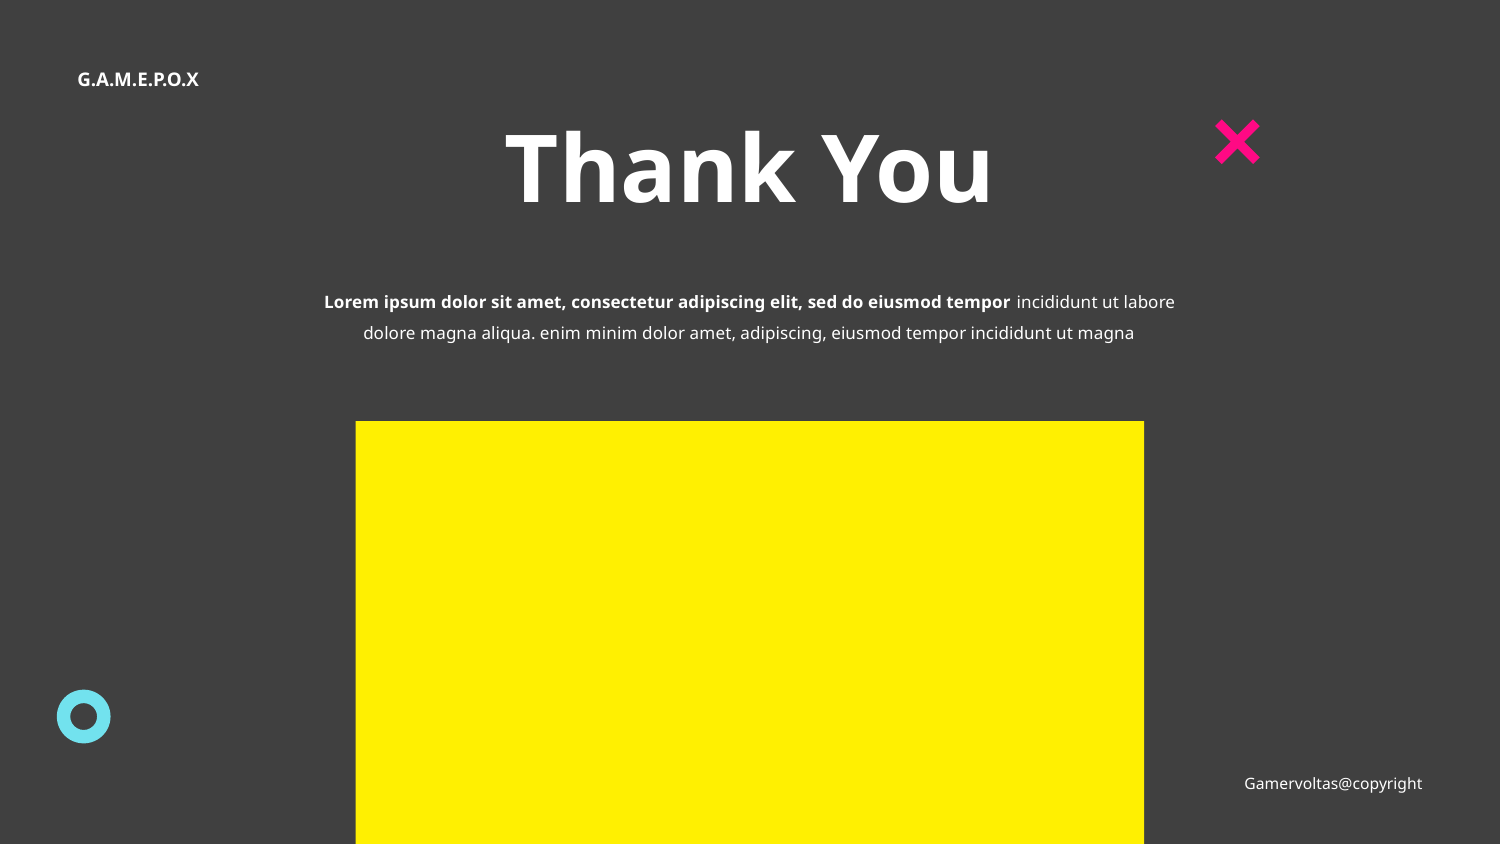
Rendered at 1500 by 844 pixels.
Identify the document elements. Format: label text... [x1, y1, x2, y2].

text_box Thank You [424, 101, 1076, 229]
text_box [55, 688, 112, 745]
text_box G.A.M.E.P.O.X [62, 60, 229, 98]
picture [355, 421, 1145, 844]
text_box Gamervoltas@copyright [1181, 766, 1438, 800]
text_box [1213, 117, 1262, 166]
text_box Lorem ipsum dolor sit amet, consectetur adipiscing elit, sed do eiusmod tempor incididunt ut labore dolore magna aliqua. enim minim dolor amet, adipiscing, eiusmod tempor incididunt ut magna [300, 281, 1200, 343]
